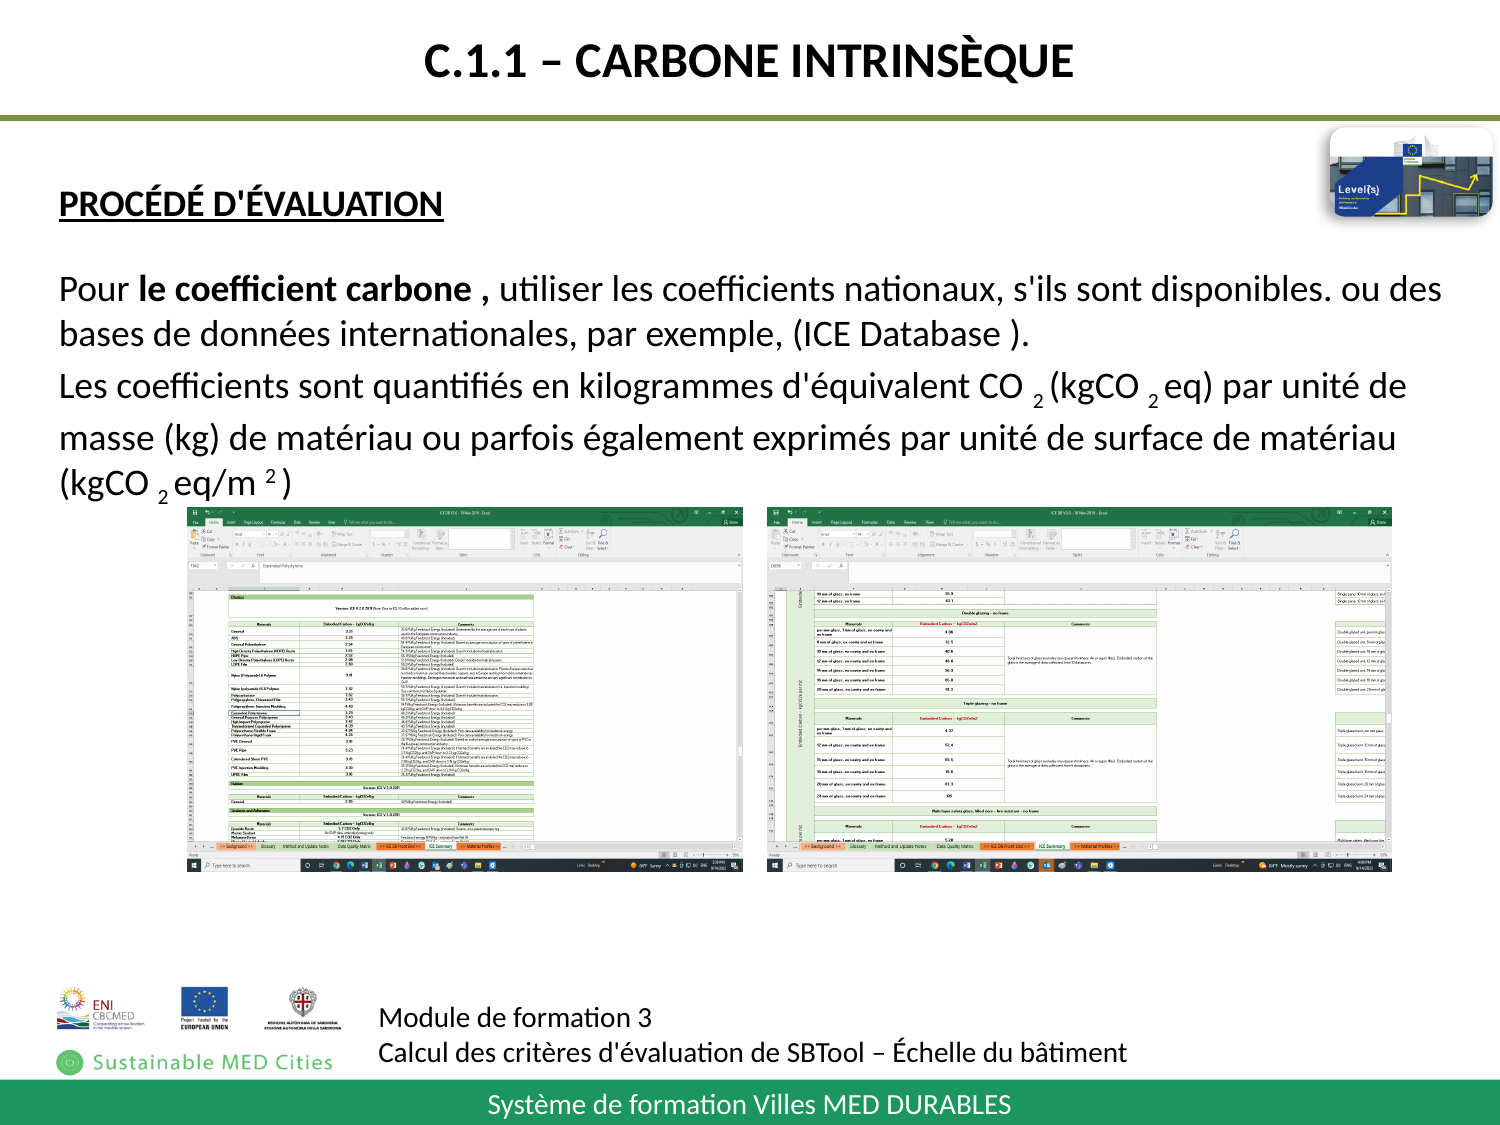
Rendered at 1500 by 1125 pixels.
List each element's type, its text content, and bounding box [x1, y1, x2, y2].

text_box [0, 972, 1500, 1125]
text_box C.1.1 – CARBONE INTRINSÈQUE [0, 0, 1500, 115]
picture [1329, 127, 1493, 217]
text_box PROCÉDÉ D'ÉVALUATION Pour le coefficient carbone , utiliser les coefficients nationaux, s'ils sont disponibles. ou des bases de données internationales, par exemple, (ICE Database ). Les coefficients sont quantifiés en kilogrammes d'équivalent CO 2 (kgCO 2 eq) par unité de masse (kg) de matériau ou parfois également exprimés par unité de surface de matériau (kgCO 2 eq/m 2 ) [43, 171, 1480, 970]
picture [766, 507, 1393, 872]
picture [186, 507, 743, 872]
